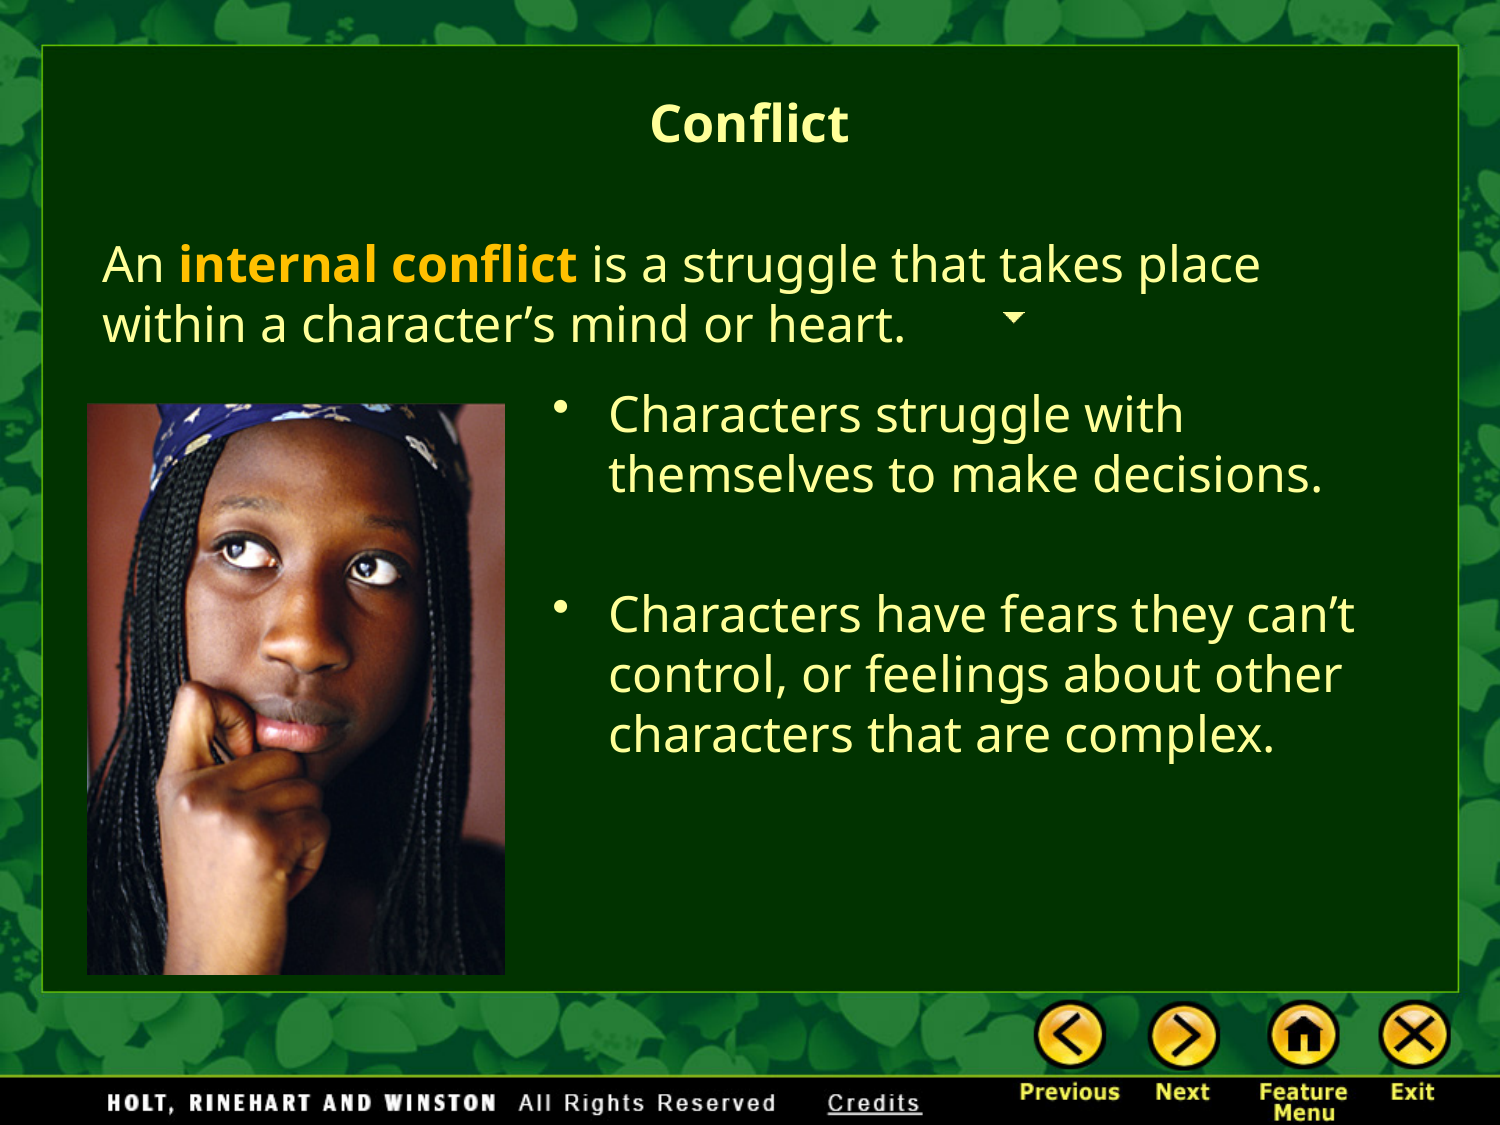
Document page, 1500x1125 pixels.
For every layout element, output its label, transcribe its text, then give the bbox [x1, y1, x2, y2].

text_box Characters struggle with themselves to make decisions. [537, 374, 1413, 510]
picture [0, 0, 1500, 1125]
title Conflict [74, 56, 1426, 188]
text_box An internal conflict is a struggle that takes place within a character’s mind or heart. [87, 224, 1413, 360]
text_box Characters have fears they can’t control, or feelings about other characters that are complex. [537, 574, 1413, 770]
